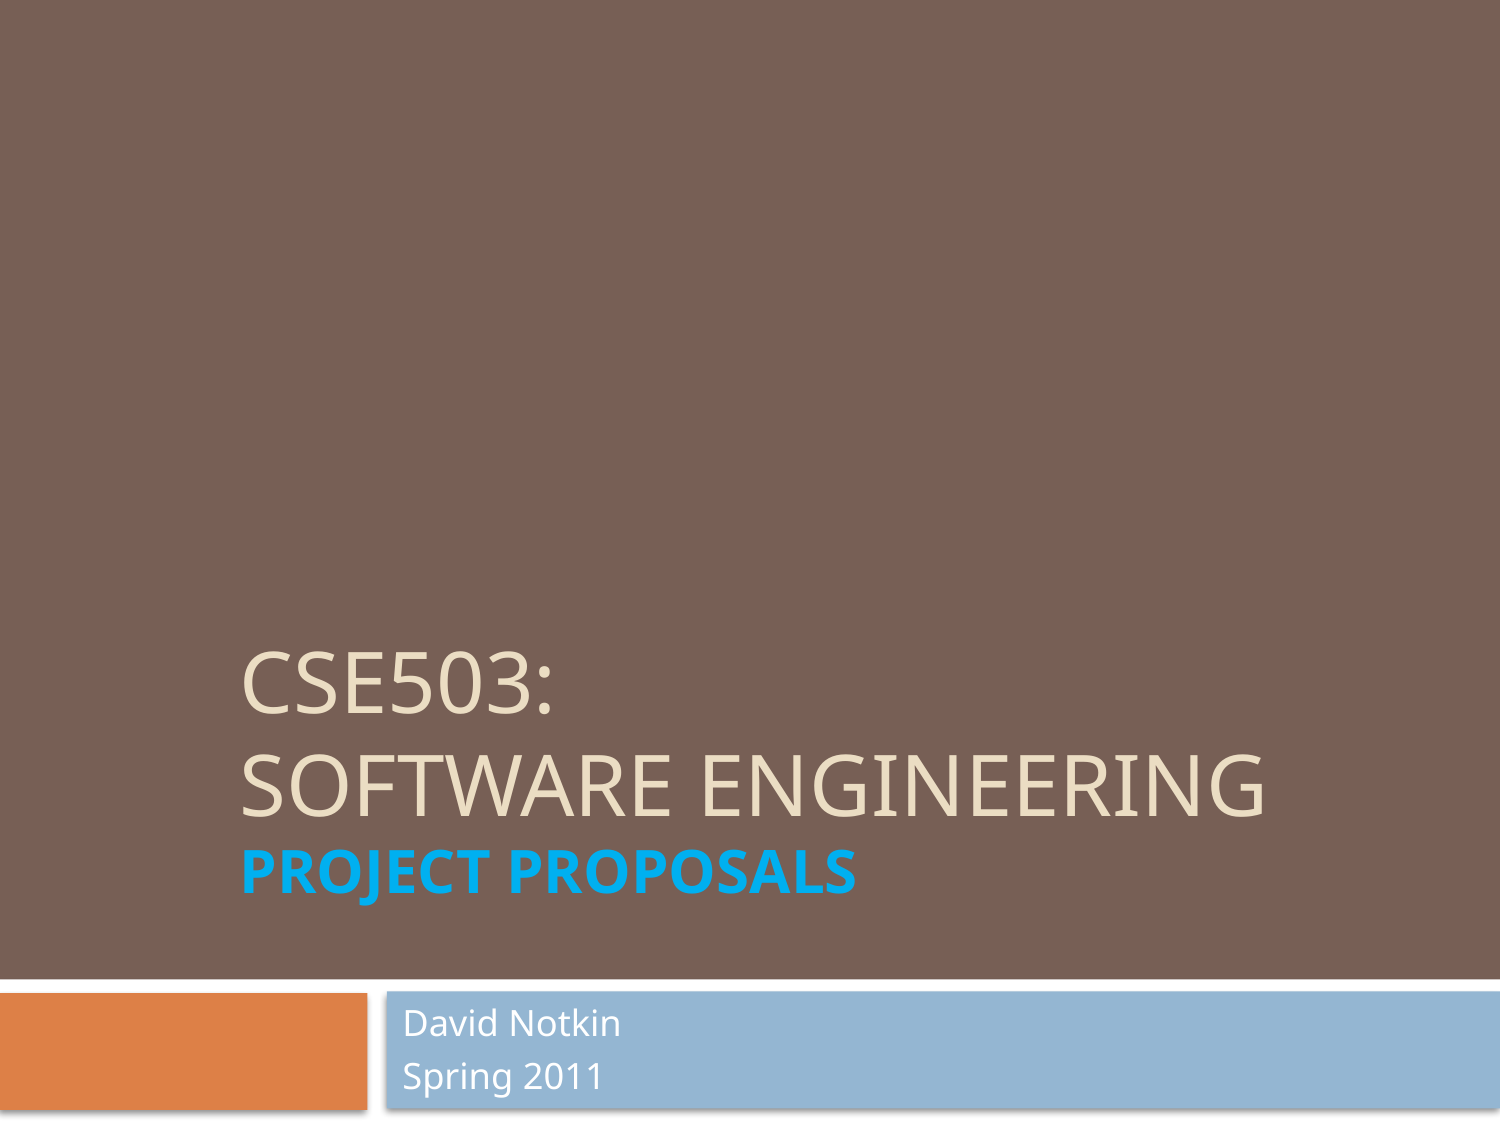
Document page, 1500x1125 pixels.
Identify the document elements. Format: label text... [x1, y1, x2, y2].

subtitle David Notkin Spring 2011 [387, 992, 1488, 1105]
title CSE503: Software Engineering project proposals [225, 612, 1288, 913]
